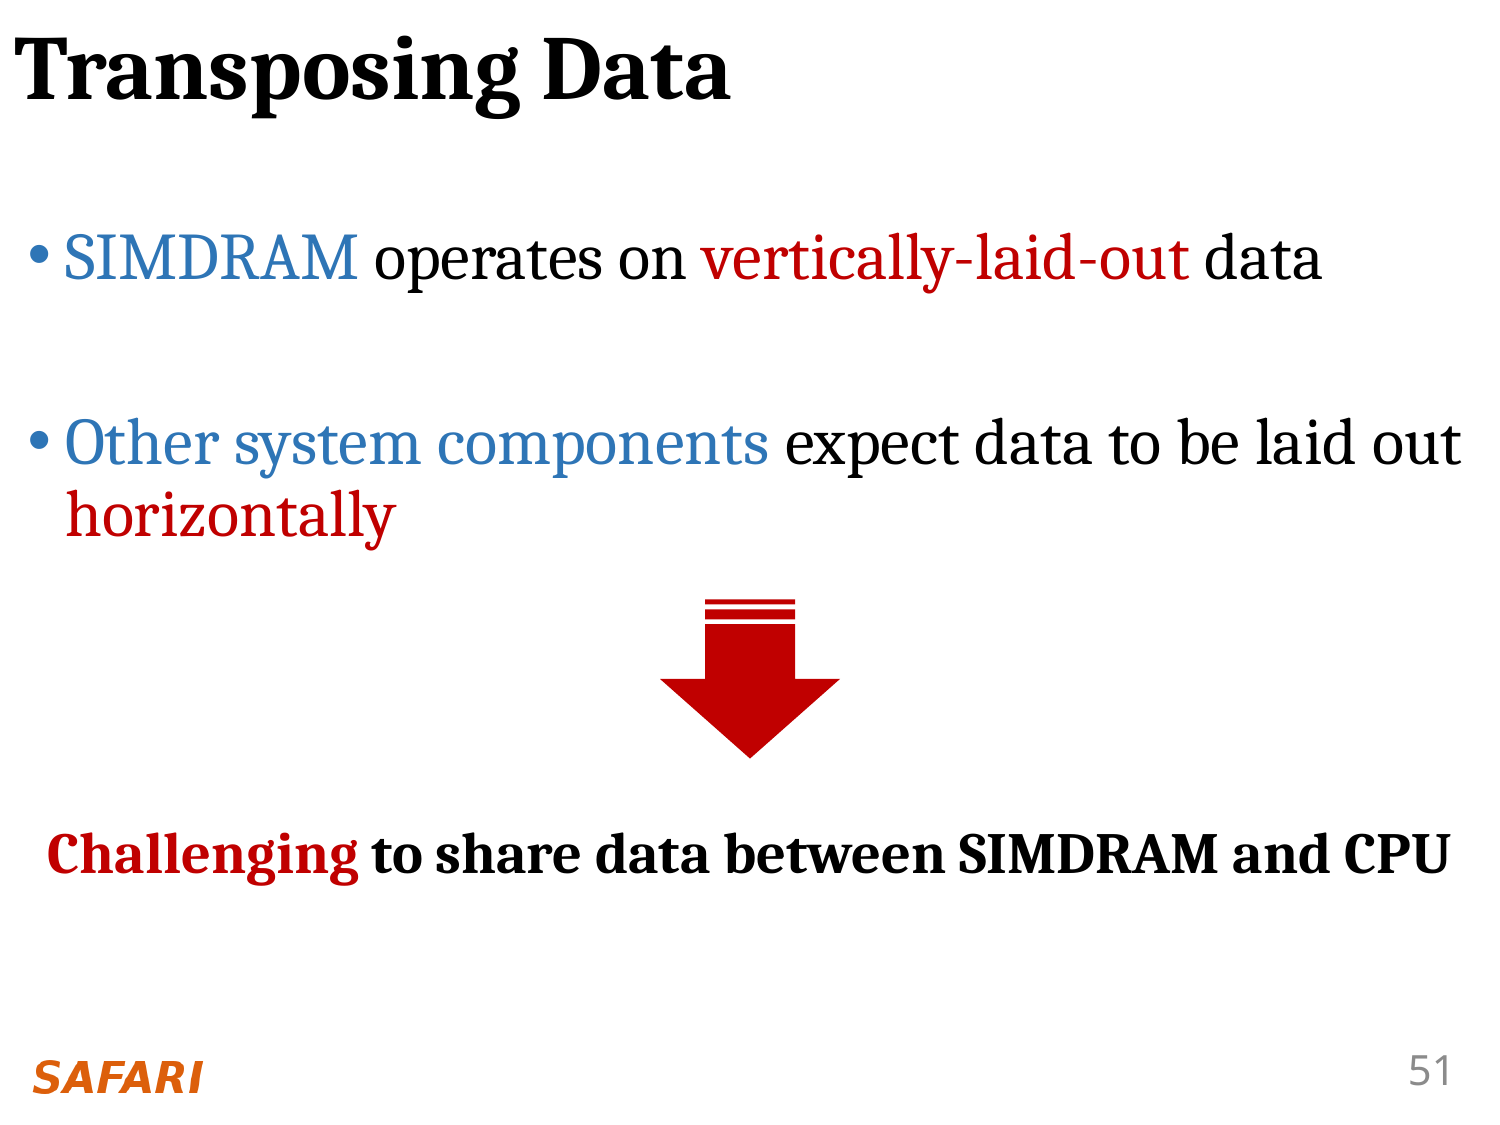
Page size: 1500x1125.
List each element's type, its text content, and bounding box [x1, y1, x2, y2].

text_box [657, 623, 843, 760]
text_box [704, 608, 796, 620]
text_box SIMDRAM operates on vertically-laid-out data Other system components expect data to be laid out horizontally Challenging to share data between SIMDRAM and CPU [12, 214, 1488, 875]
picture [31, 1051, 209, 1104]
text_box [704, 598, 796, 605]
title Transposing Data [0, 13, 1475, 135]
